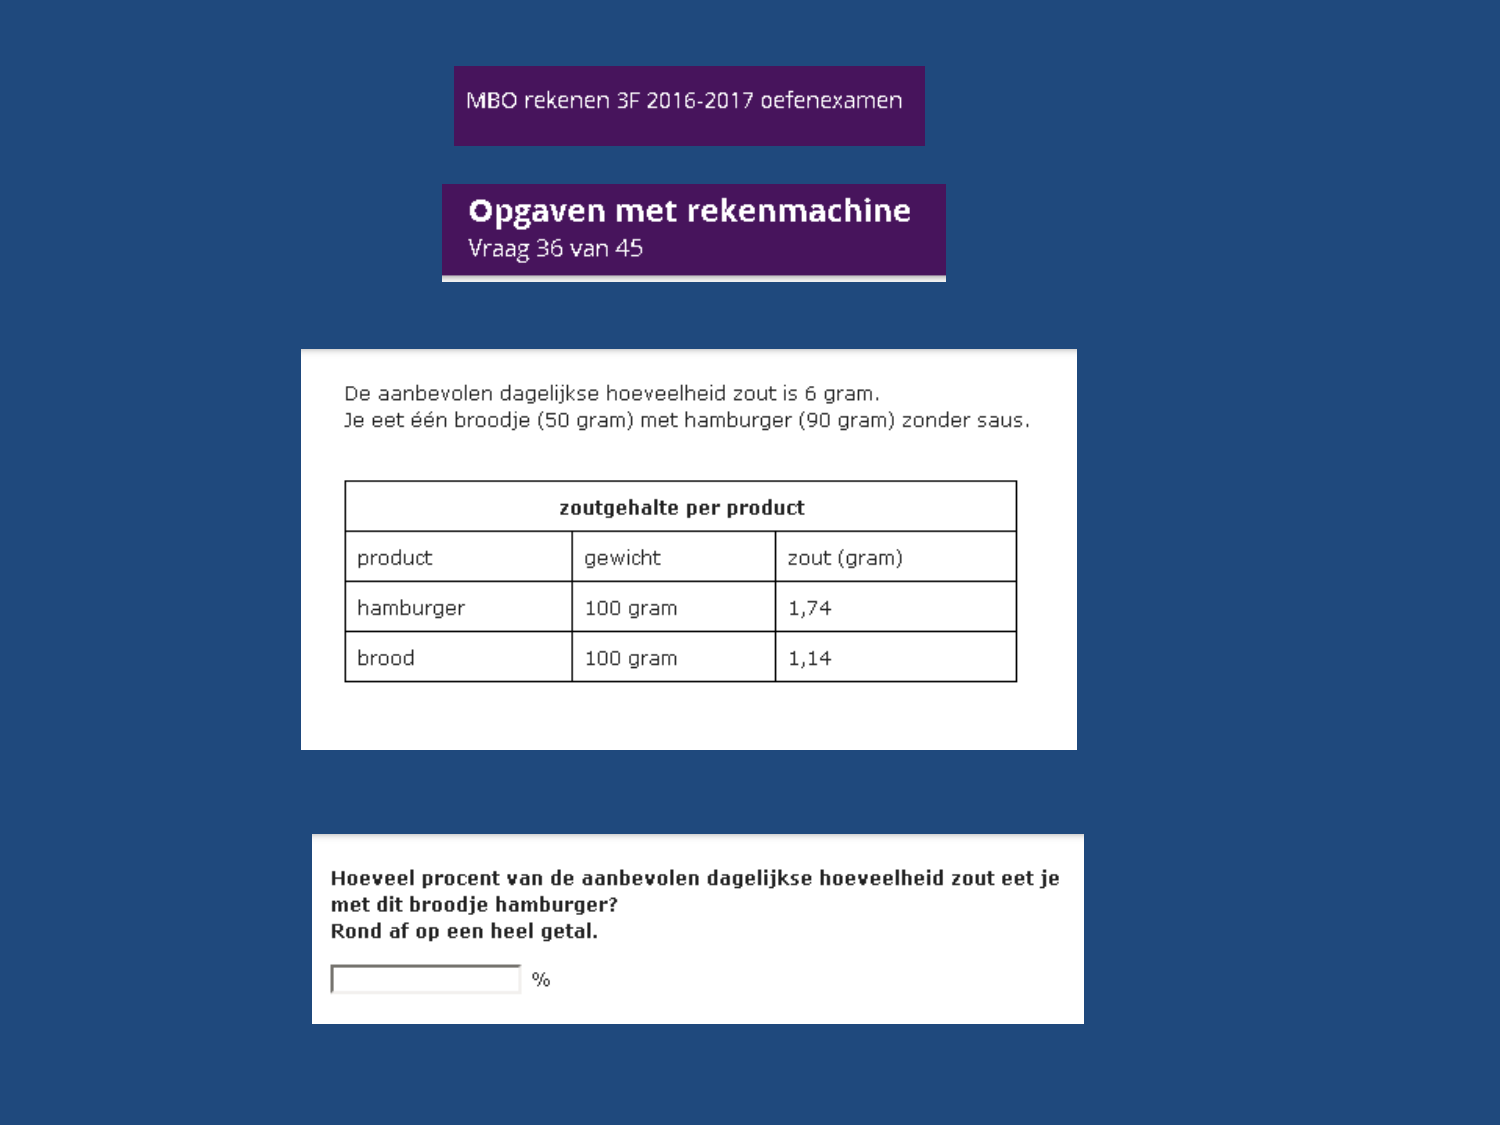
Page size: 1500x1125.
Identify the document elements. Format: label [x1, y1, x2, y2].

picture [454, 66, 926, 147]
picture [312, 833, 1084, 1025]
picture [300, 349, 1077, 751]
picture [442, 184, 947, 282]
